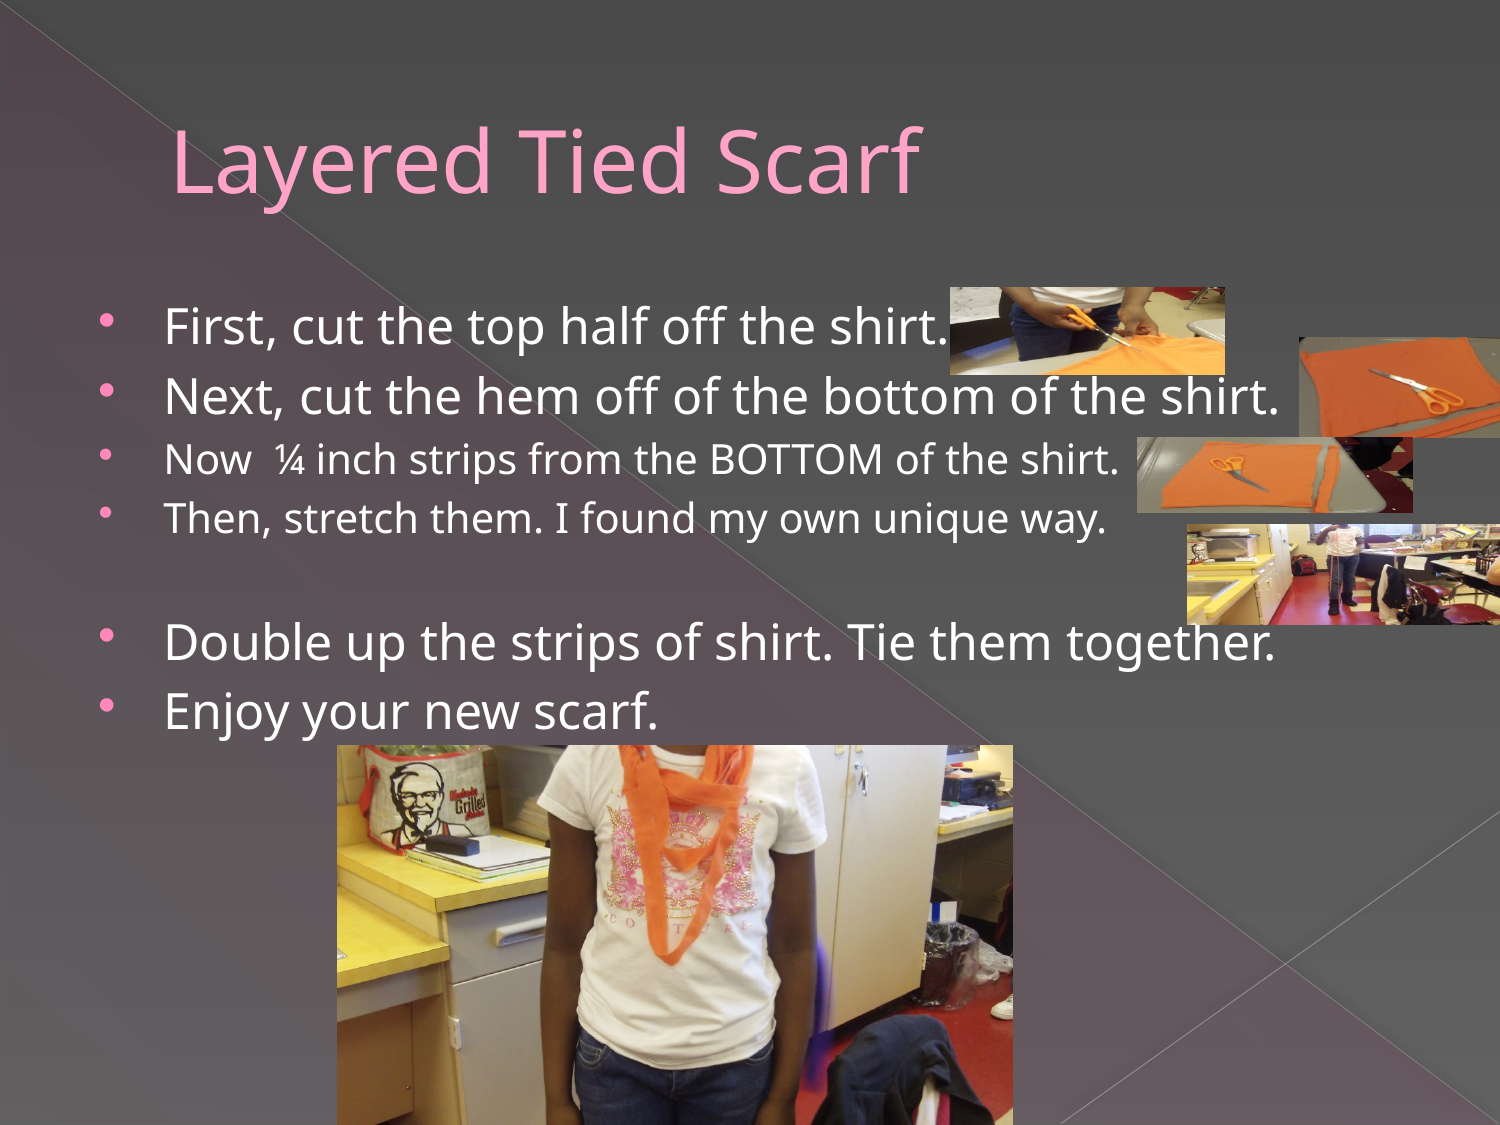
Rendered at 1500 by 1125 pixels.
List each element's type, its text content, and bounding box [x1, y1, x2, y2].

picture [337, 745, 1013, 1125]
list First, cut the top half off the shirt. Next, cut the hem off of the bottom of the shirt. Now ¼ inch strips from the BOTTOM of the shirt. Then, stretch them. I found my own unique way. Double up the strips of shirt. Tie them together. Enjoy your new scarf. [75, 287, 1500, 1059]
picture [949, 287, 1226, 376]
picture [1137, 337, 1500, 513]
title Layered Tied Scarf [75, 43, 1425, 274]
picture [1187, 524, 1500, 626]
